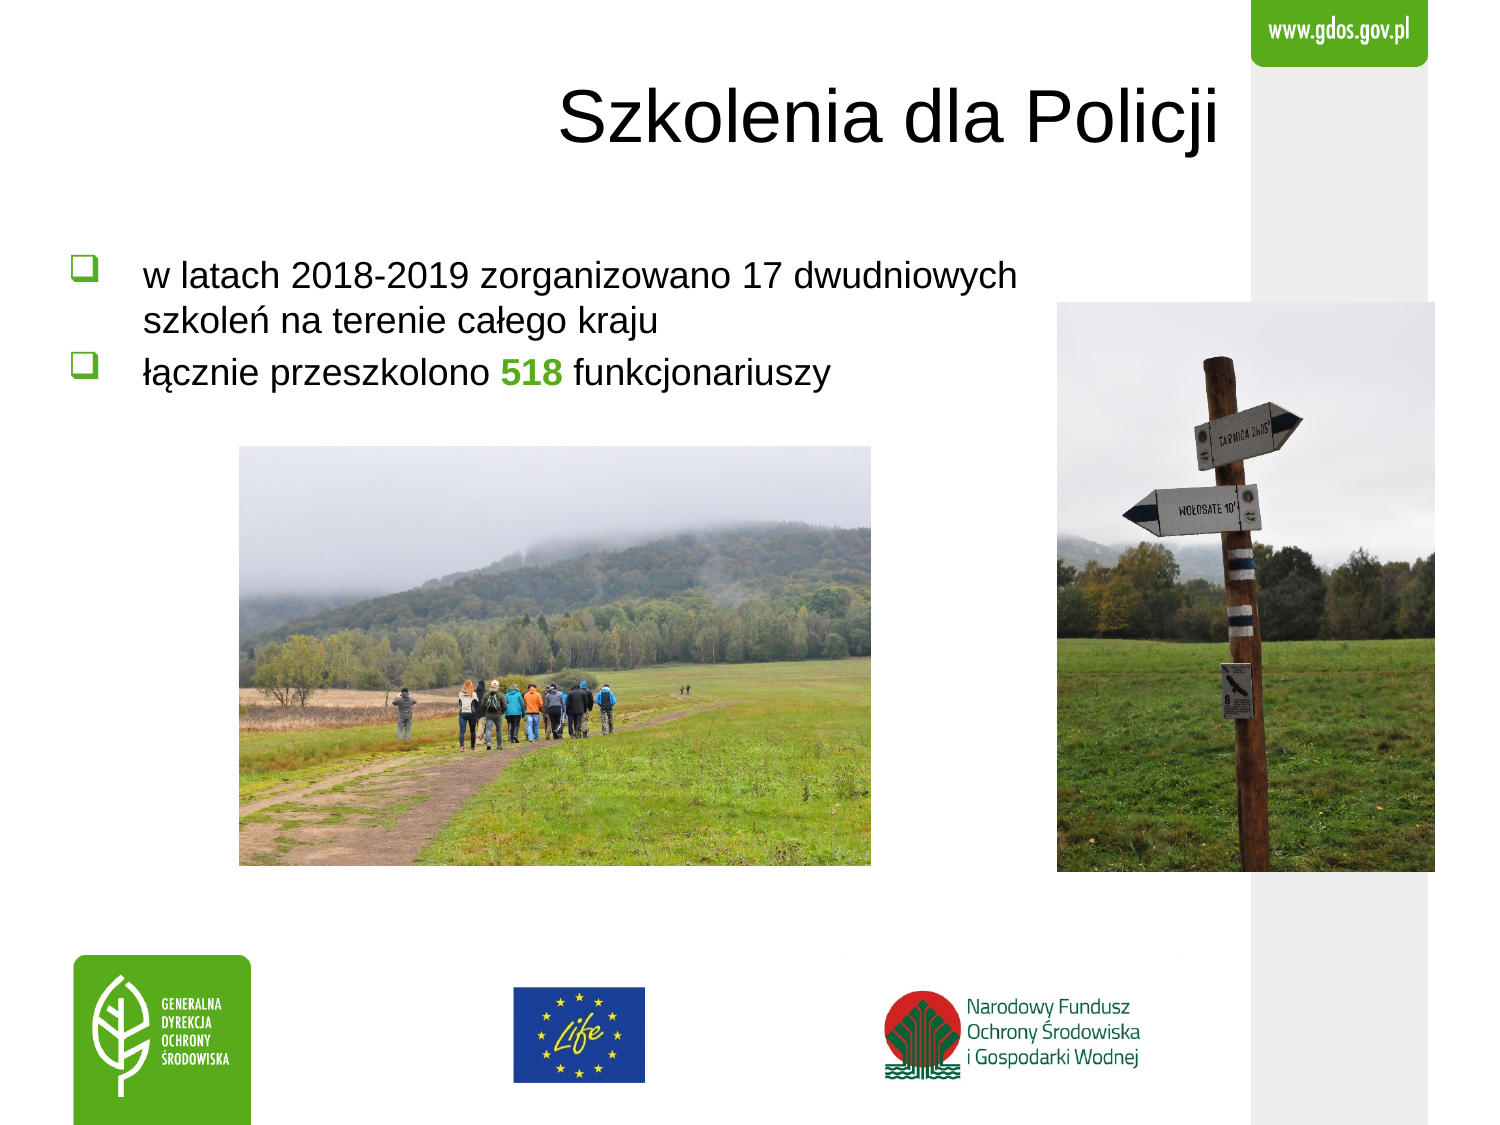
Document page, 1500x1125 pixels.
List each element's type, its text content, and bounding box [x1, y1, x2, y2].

title Szkolenia dla Policji [159, 19, 1236, 207]
picture [0, 0, 1500, 1125]
text_box w latach 2018-2019 zorganizowano 17 dwudniowych szkoleń na terenie całego kraju łącznie przeszkolono 518 funkcjonariuszy [53, 243, 1075, 823]
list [238, 446, 872, 867]
